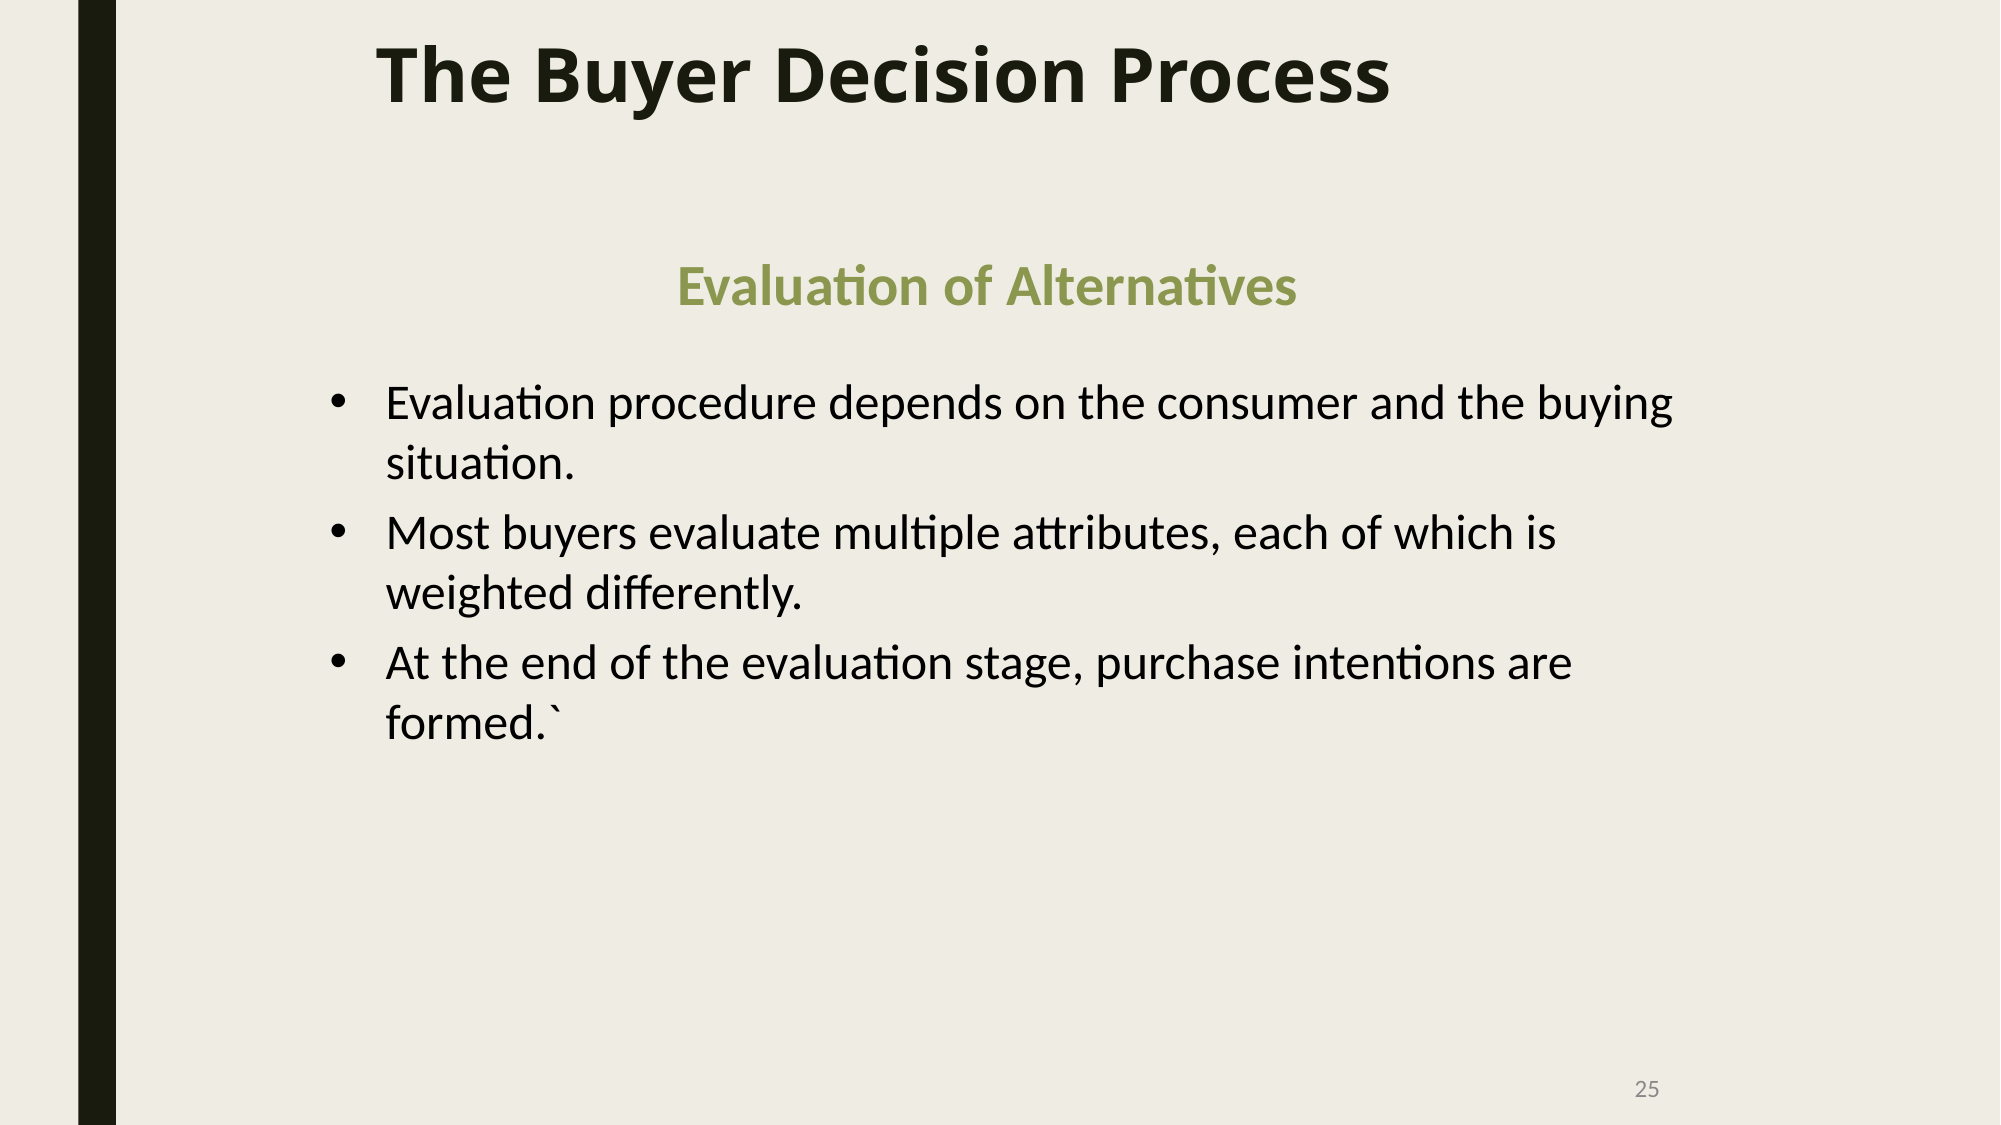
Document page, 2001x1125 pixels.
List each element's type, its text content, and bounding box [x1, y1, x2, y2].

text_box [391, 228, 1567, 291]
title The Buyer Decision Process [360, 31, 1640, 271]
text_box Evaluation of Alternatives [399, 240, 1575, 303]
slide_number 25 [1325, 1057, 1675, 1118]
text_box Evaluation procedure depends on the consumer and the buying situation. Most buyers evaluate multiple attributes, each of which is weighted differently. At the end of the evaluation stage, purchase intentions are formed.` [314, 362, 1756, 951]
